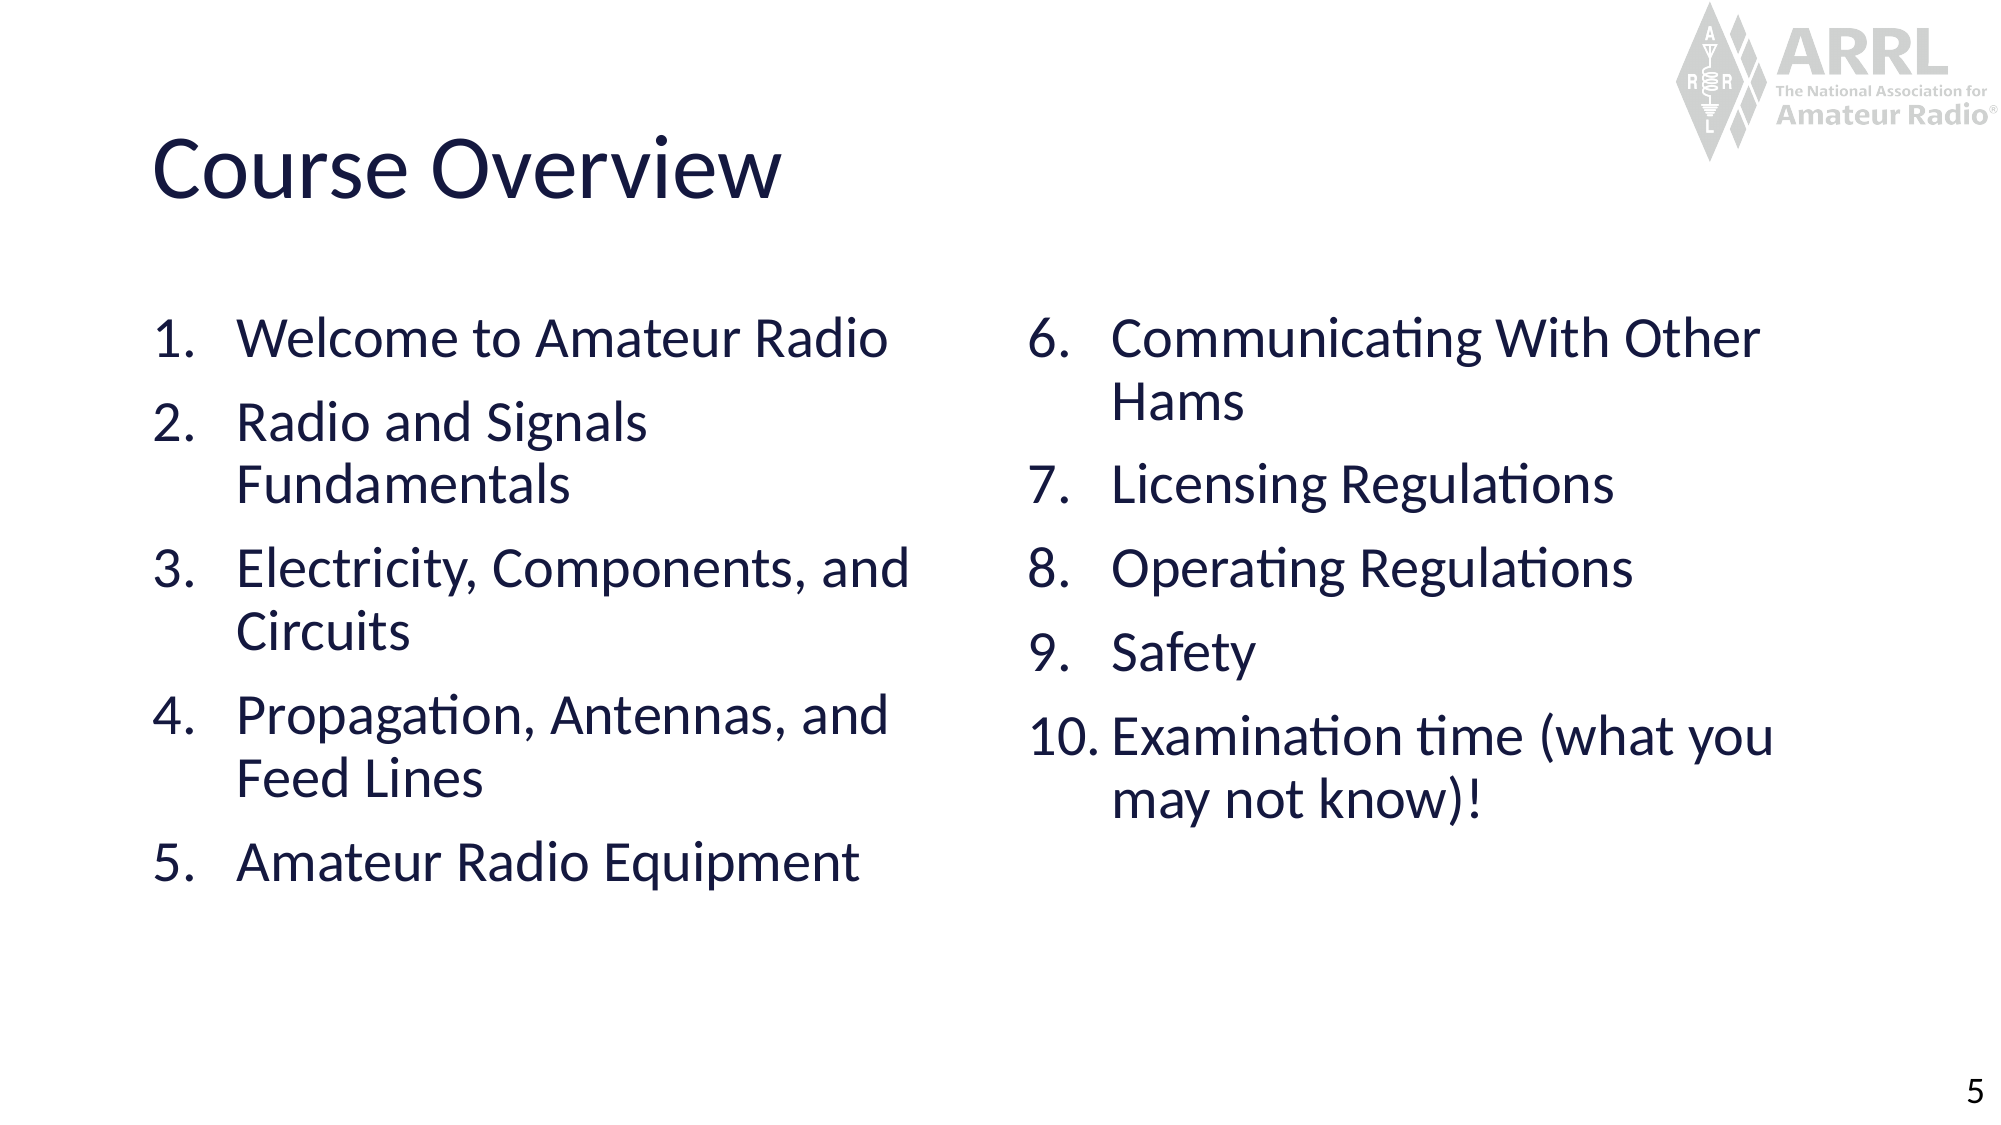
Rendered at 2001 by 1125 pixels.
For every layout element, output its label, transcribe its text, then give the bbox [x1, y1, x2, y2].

title Course Overview [137, 59, 1863, 278]
picture [1674, 0, 2000, 164]
list Communicating With Other Hams Licensing Regulations Operating Regulations Safety Examination time (what you may not know)! [1012, 299, 1863, 1014]
list Welcome to Amateur Radio Radio and Signals Fundamentals Electricity, Components, and Circuits Propagation, Antennas, and Feed Lines Amateur Radio Equipment [137, 299, 988, 1014]
